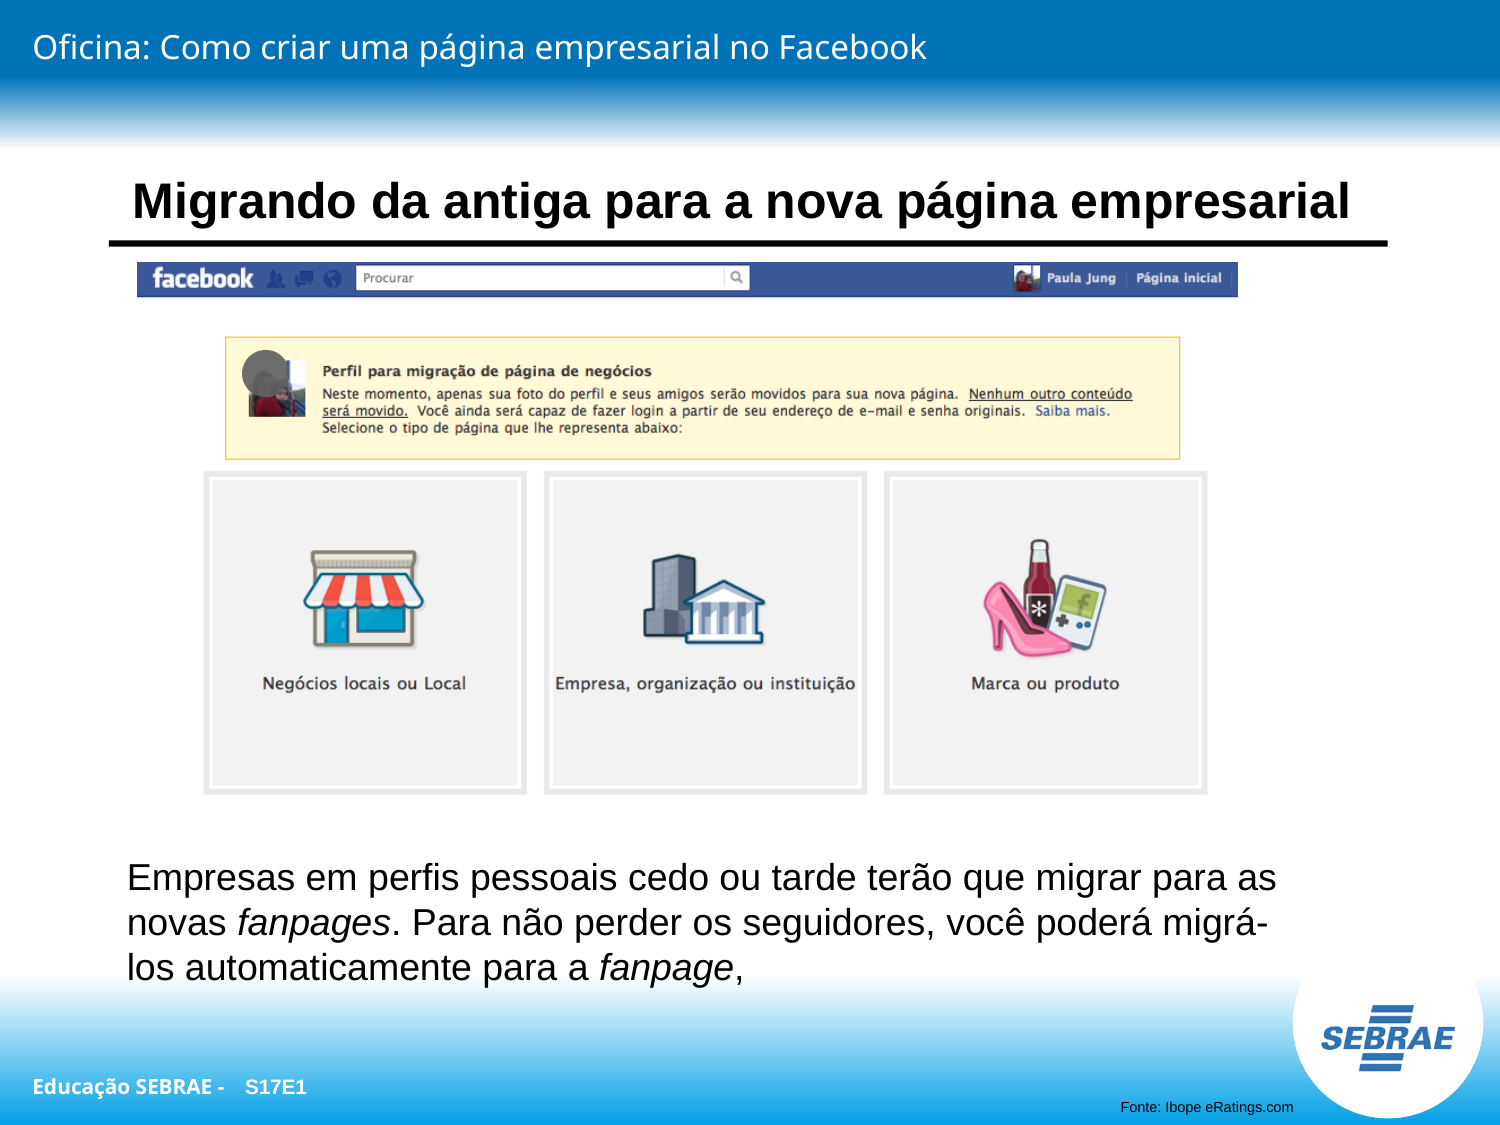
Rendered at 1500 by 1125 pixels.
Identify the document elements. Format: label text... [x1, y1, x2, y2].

text_box Migrando da antiga para a nova página empresarial [117, 160, 1368, 236]
text_box Fonte: Ibope eRatings.com [1105, 1090, 1309, 1123]
text_box S17E1 [230, 1065, 337, 1106]
text_box Empresas em perfis pessoais cedo ou tarde terão que migrar para as novas fanpages. Para não perder os seguidores, você poderá migrá-los automaticamente para a fanpage, [112, 845, 1306, 996]
picture [137, 262, 1238, 808]
picture [1316, 999, 1463, 1076]
